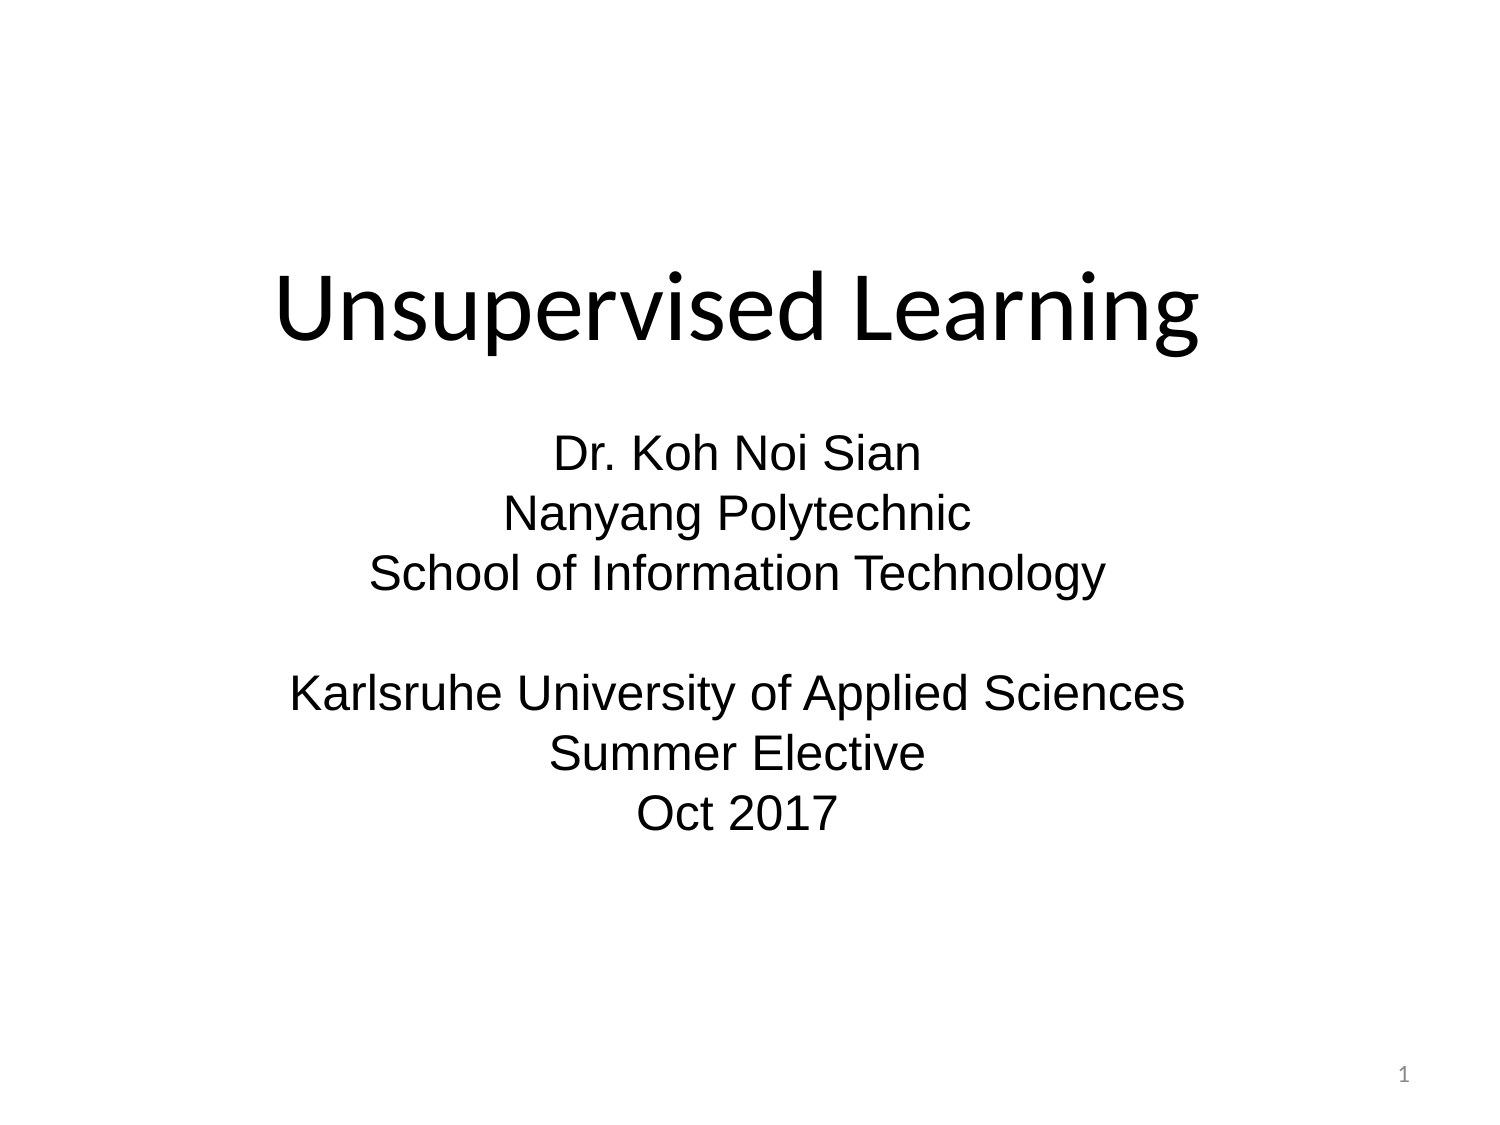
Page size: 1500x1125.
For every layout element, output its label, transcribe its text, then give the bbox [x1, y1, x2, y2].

slide_number 1 [1074, 1042, 1425, 1103]
title Unsupervised Learning Dr. Koh Noi Sian Nanyang Polytechnic School of Information Technology Karlsruhe University of Applied Sciences Summer Elective Oct 2017 [99, 450, 1375, 692]
